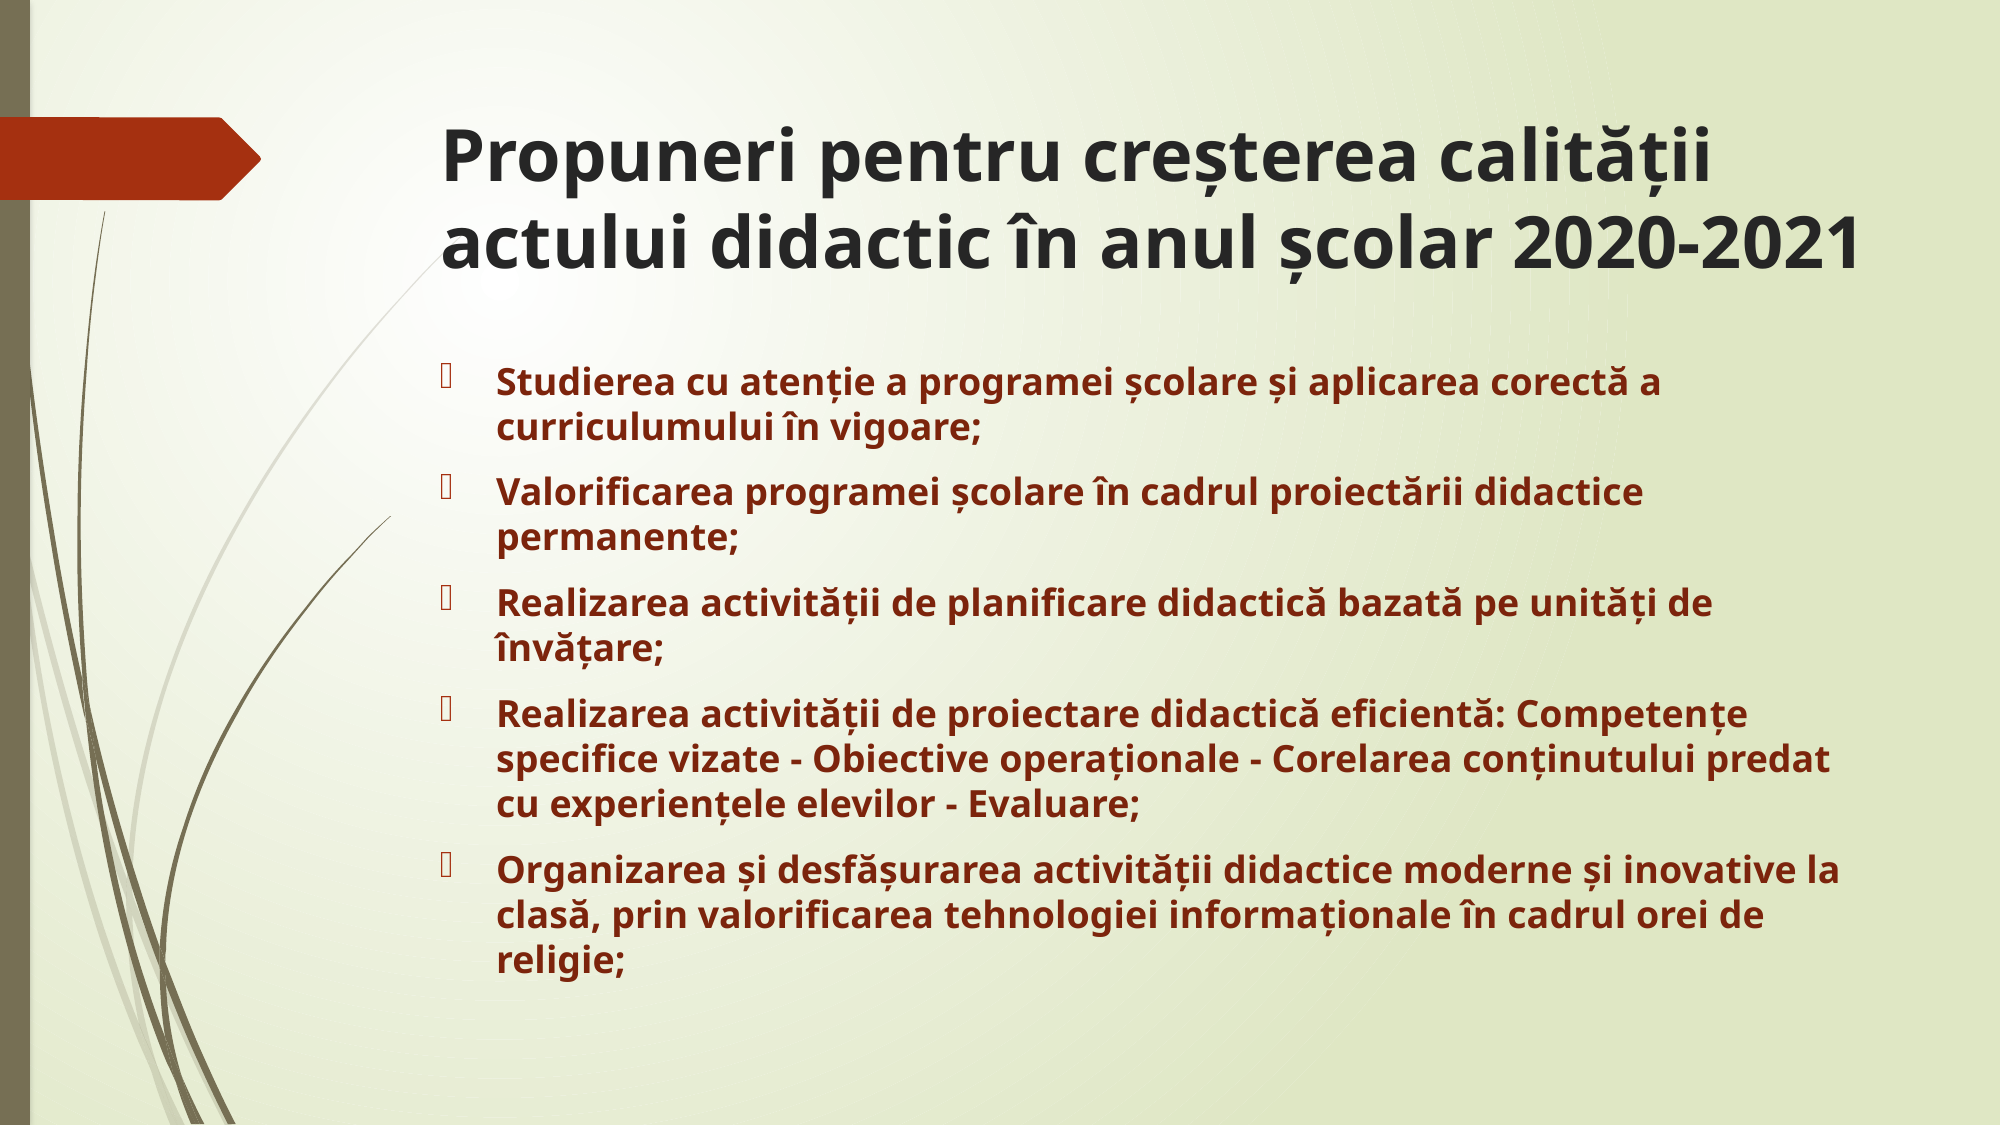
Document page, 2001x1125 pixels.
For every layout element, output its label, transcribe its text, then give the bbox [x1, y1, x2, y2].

list Studierea cu atenție a programei școlare și aplicarea corectă a curriculumului în vigoare; Valorificarea programei școlare în cadrul proiectării didactice permanente; Realizarea activității de planificare didactică bazată pe unități de învățare; Realizarea activității de proiectare didactică eficientă: Competențe specifice vizate - Obiective operaționale - Corelarea conținutului predat cu experiențele elevilor - Evaluare; Organizarea și desfășurarea activității didactice moderne și inovative la clasă, prin valorificarea tehnologiei informaționale în cadrul orei de religie; [424, 350, 1888, 970]
title Propuneri pentru creșterea calității actului didactic în anul şcolar 2020-2021 [425, 102, 1888, 313]
